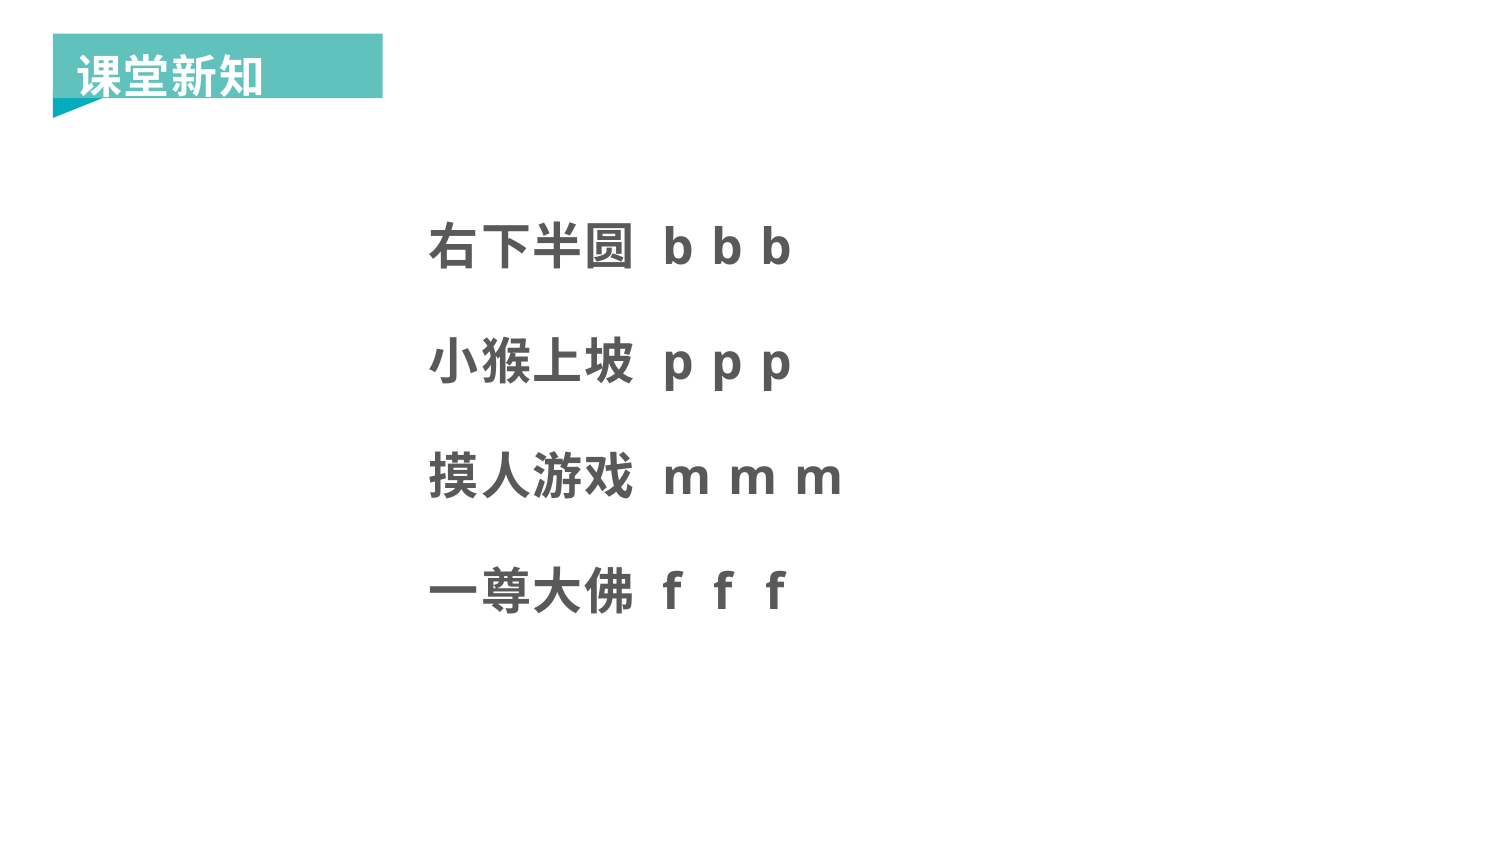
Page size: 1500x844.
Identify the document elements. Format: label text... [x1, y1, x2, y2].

text_box 右下半圆 b b b 小猴上坡 p p p 摸人游戏 m m m 一尊大佛 f f f [414, 177, 882, 627]
list 课堂新知 [61, 46, 383, 94]
